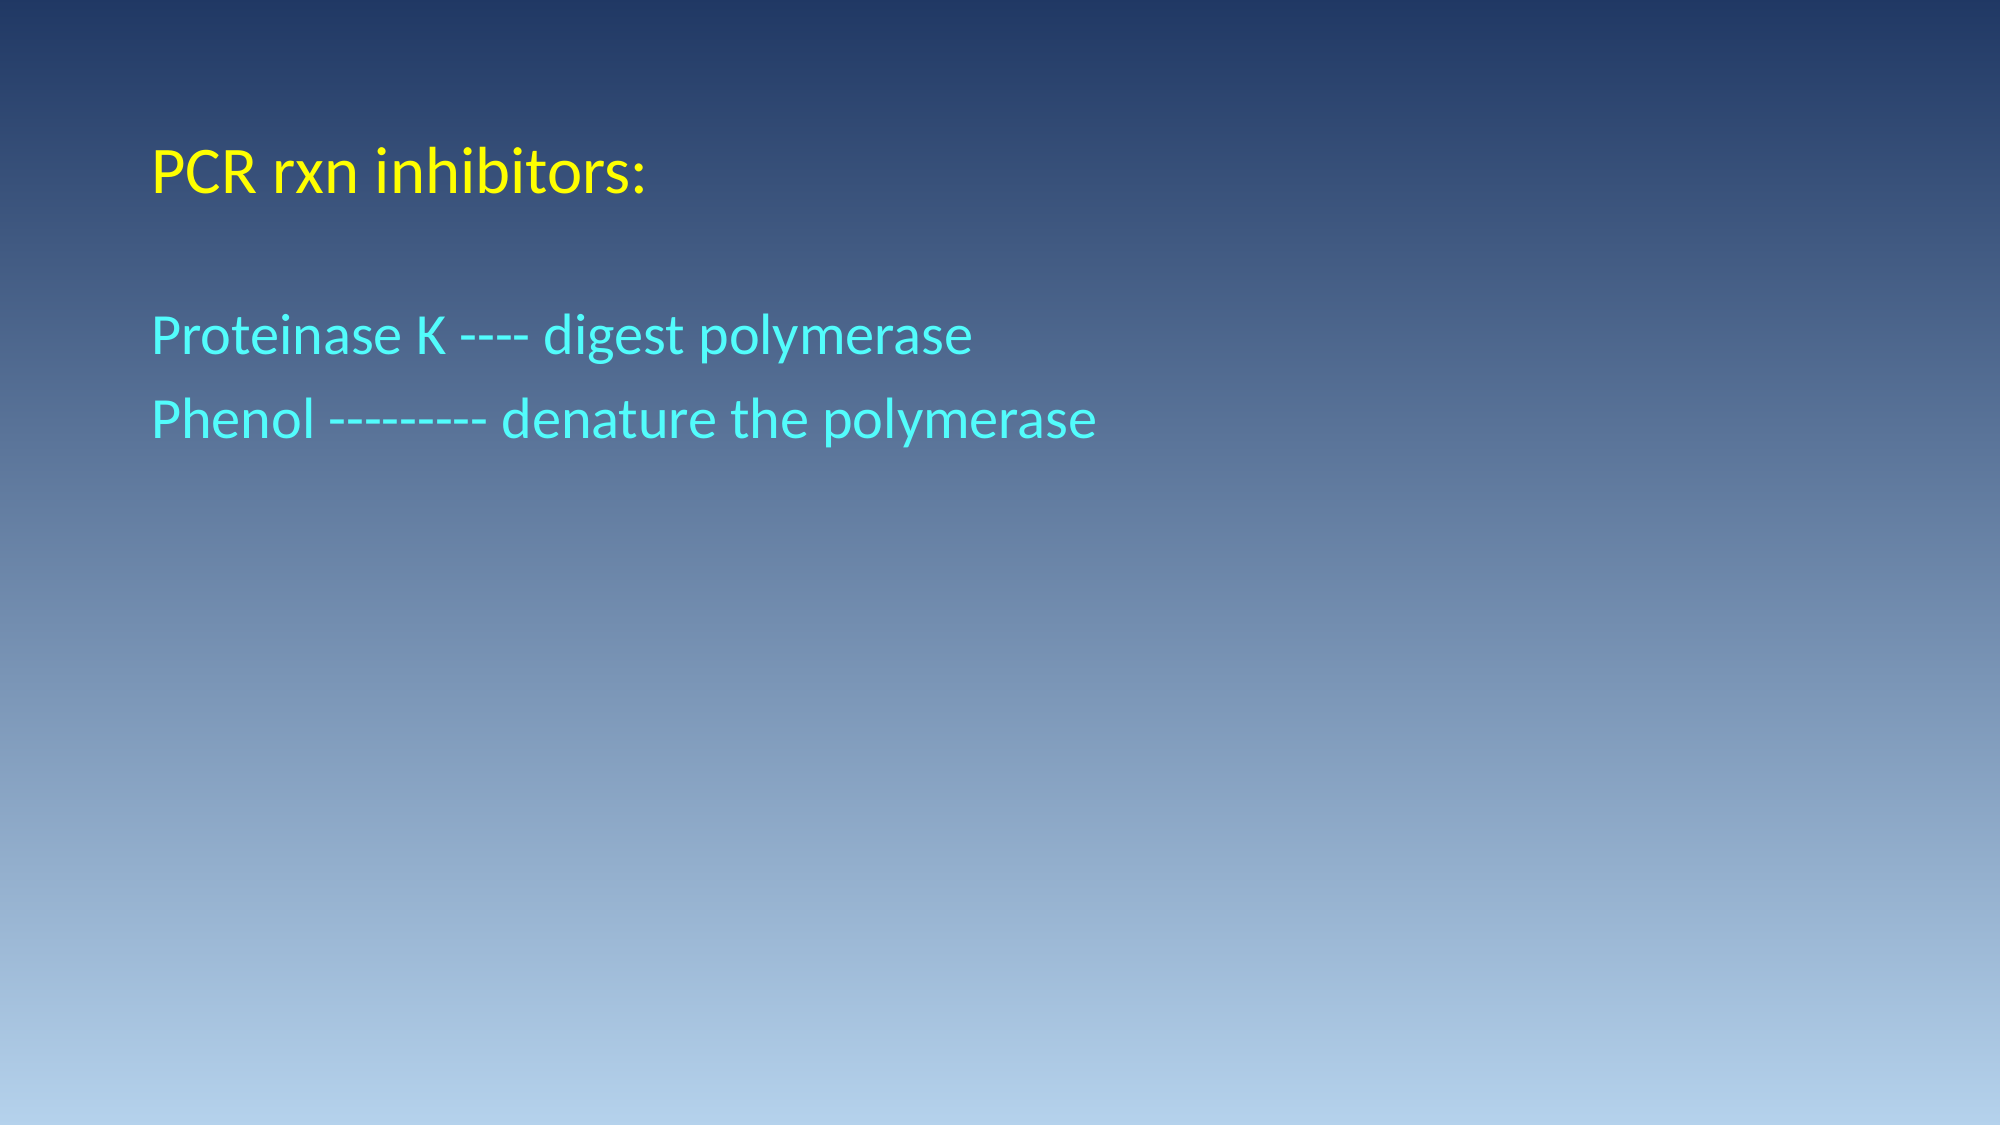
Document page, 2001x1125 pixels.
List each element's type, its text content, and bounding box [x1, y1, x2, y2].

subtitle PCR rxn inhibitors: Proteinase K ---- digest polymerase Phenol --------- denature the polymerase [136, 128, 1863, 1044]
